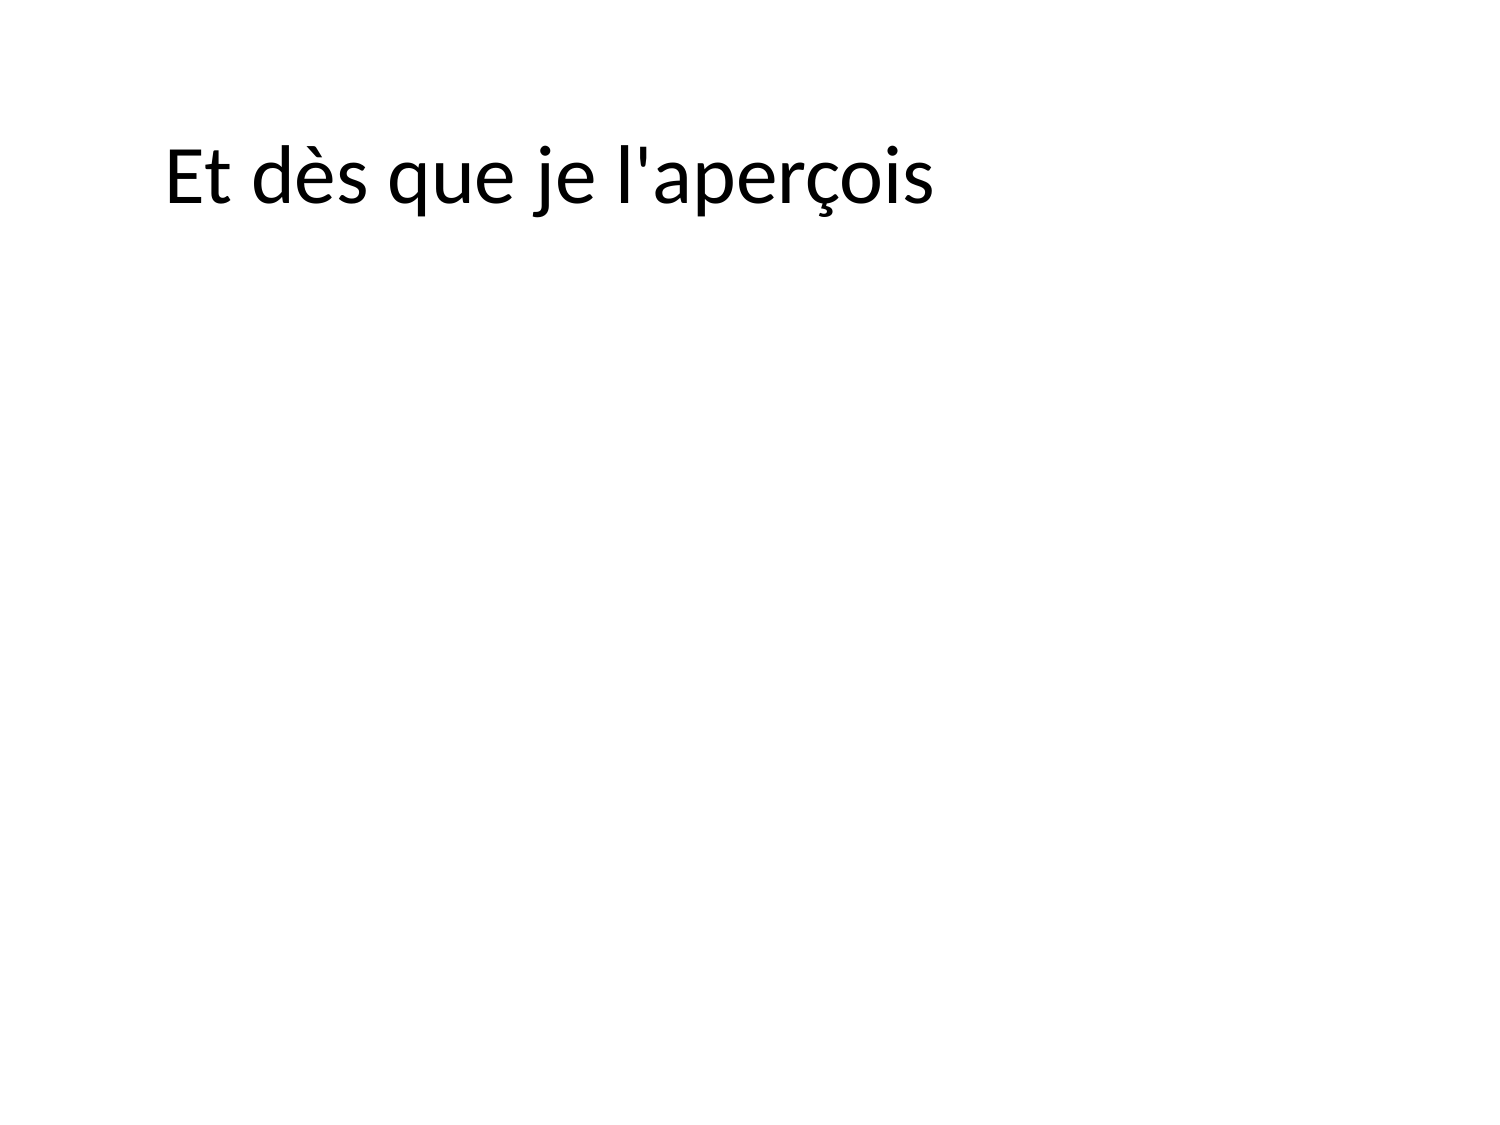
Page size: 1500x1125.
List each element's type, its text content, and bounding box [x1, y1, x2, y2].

text_box Et dès que je l'aperçois [149, 112, 1275, 328]
